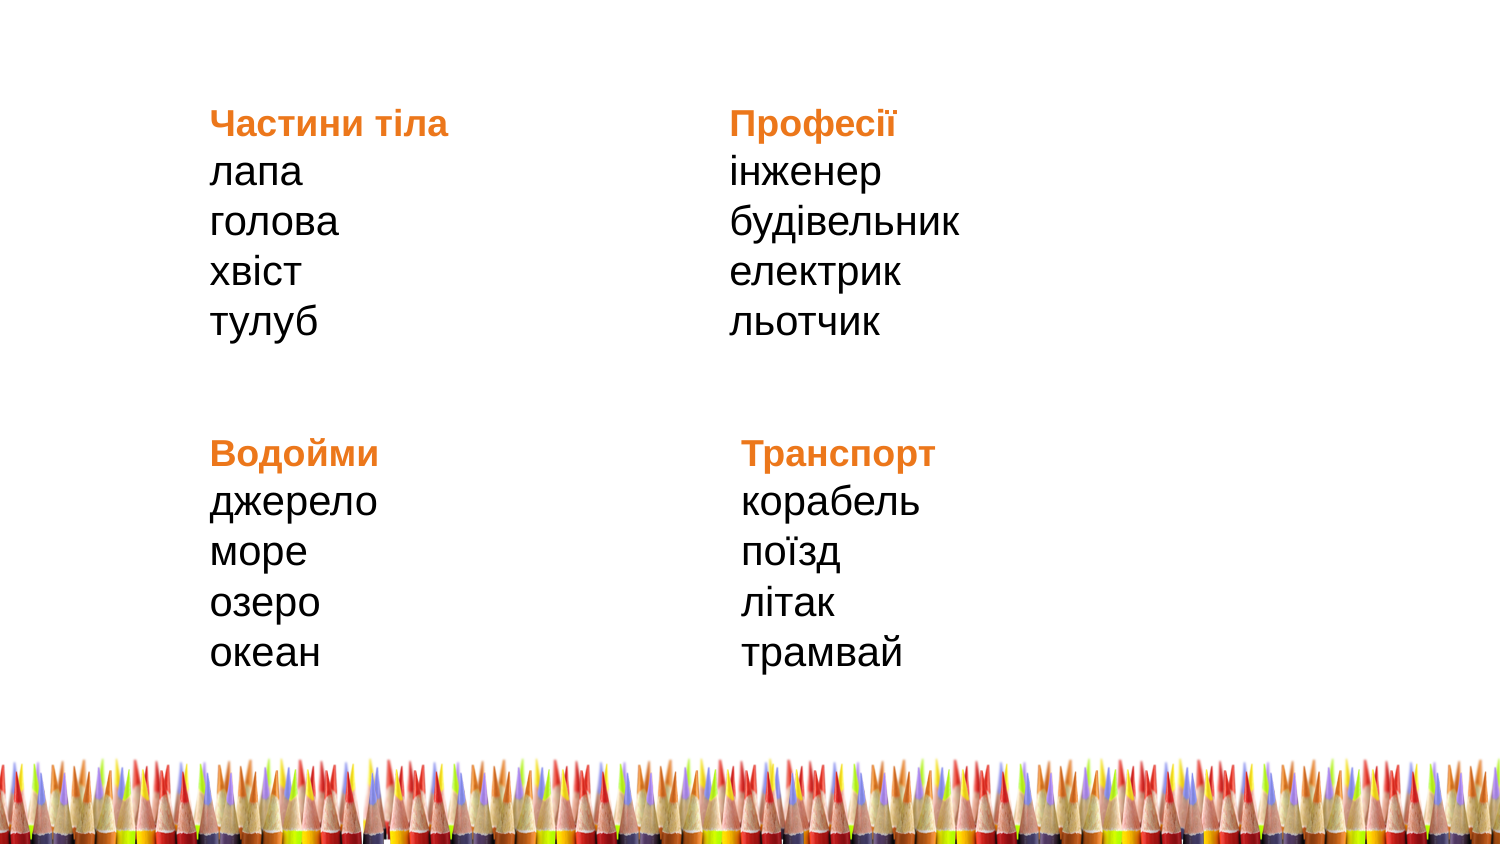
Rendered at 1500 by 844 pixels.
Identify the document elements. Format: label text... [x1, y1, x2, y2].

text_box Професії інженер будівельник електрик льотчик [714, 91, 1081, 351]
text_box Водойми джерело море озеро океан [194, 421, 561, 682]
text_box Транспорт корабель поїзд літак трамвай [726, 421, 1093, 682]
picture [0, 756, 1500, 844]
text_box Частини тіла лапа голова хвіст тулуб [194, 91, 585, 351]
